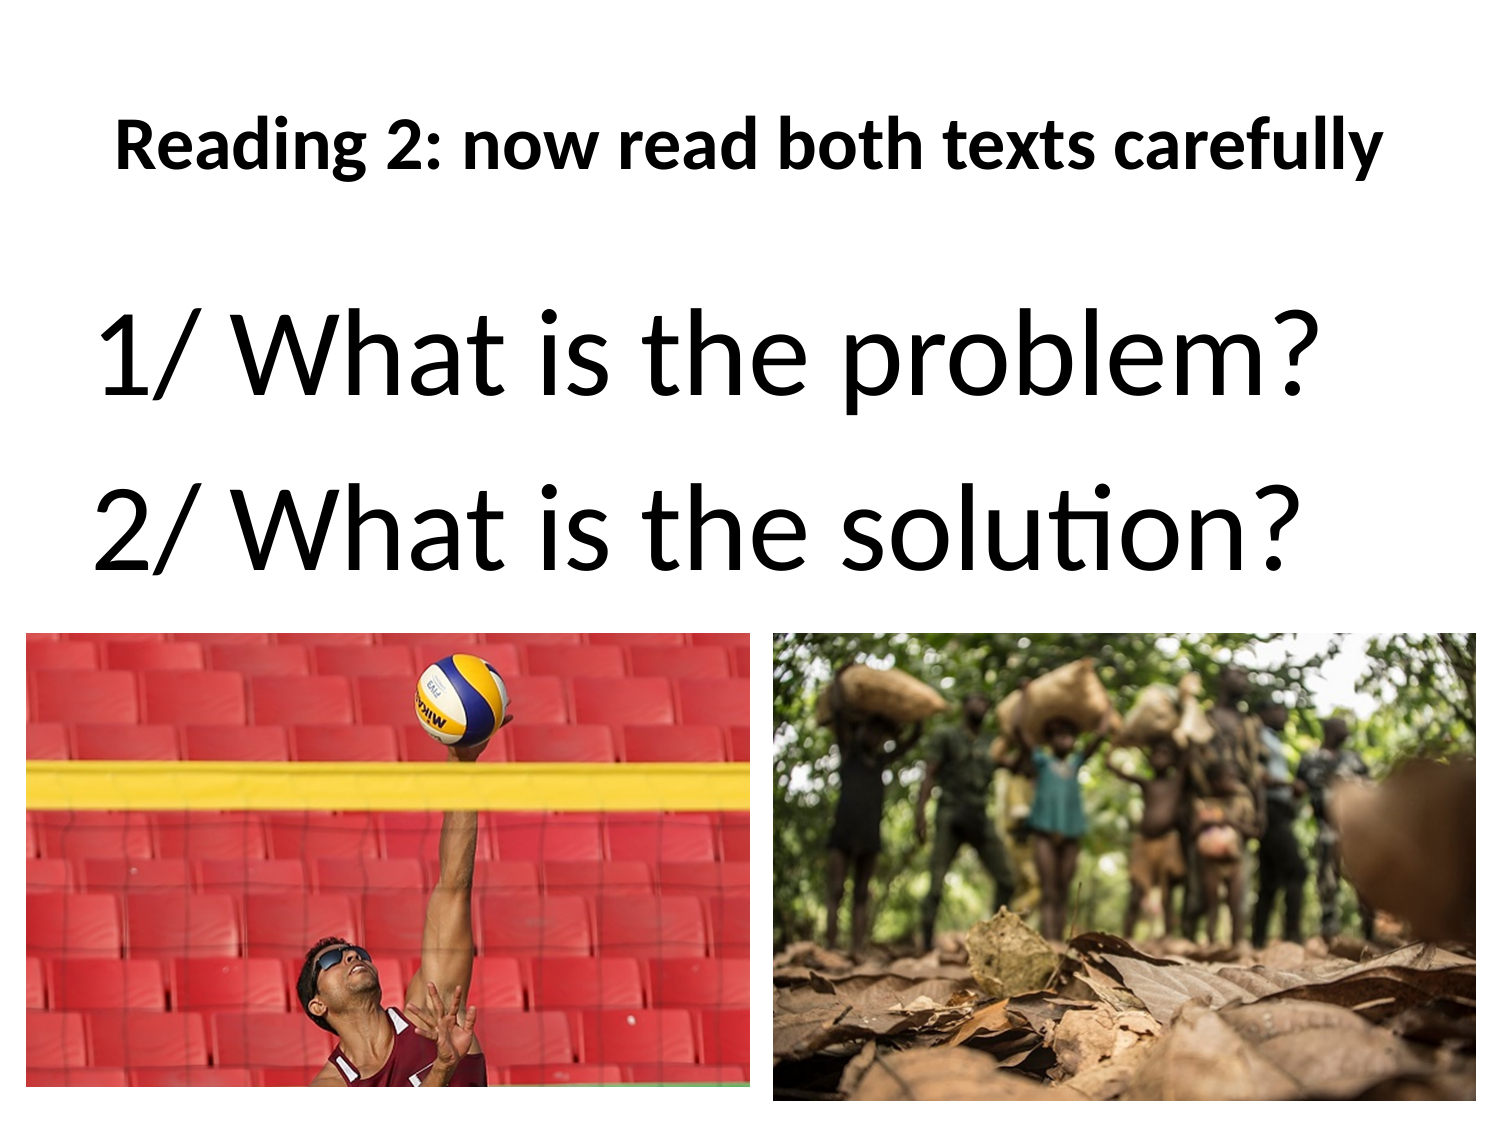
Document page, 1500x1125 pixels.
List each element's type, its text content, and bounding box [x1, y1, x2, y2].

picture [773, 633, 1476, 1101]
picture [25, 633, 751, 1087]
title Reading 2: now read both texts carefully [75, 45, 1425, 233]
list 1/ What is the problem? 2/ What is the solution? [75, 262, 1425, 1005]
